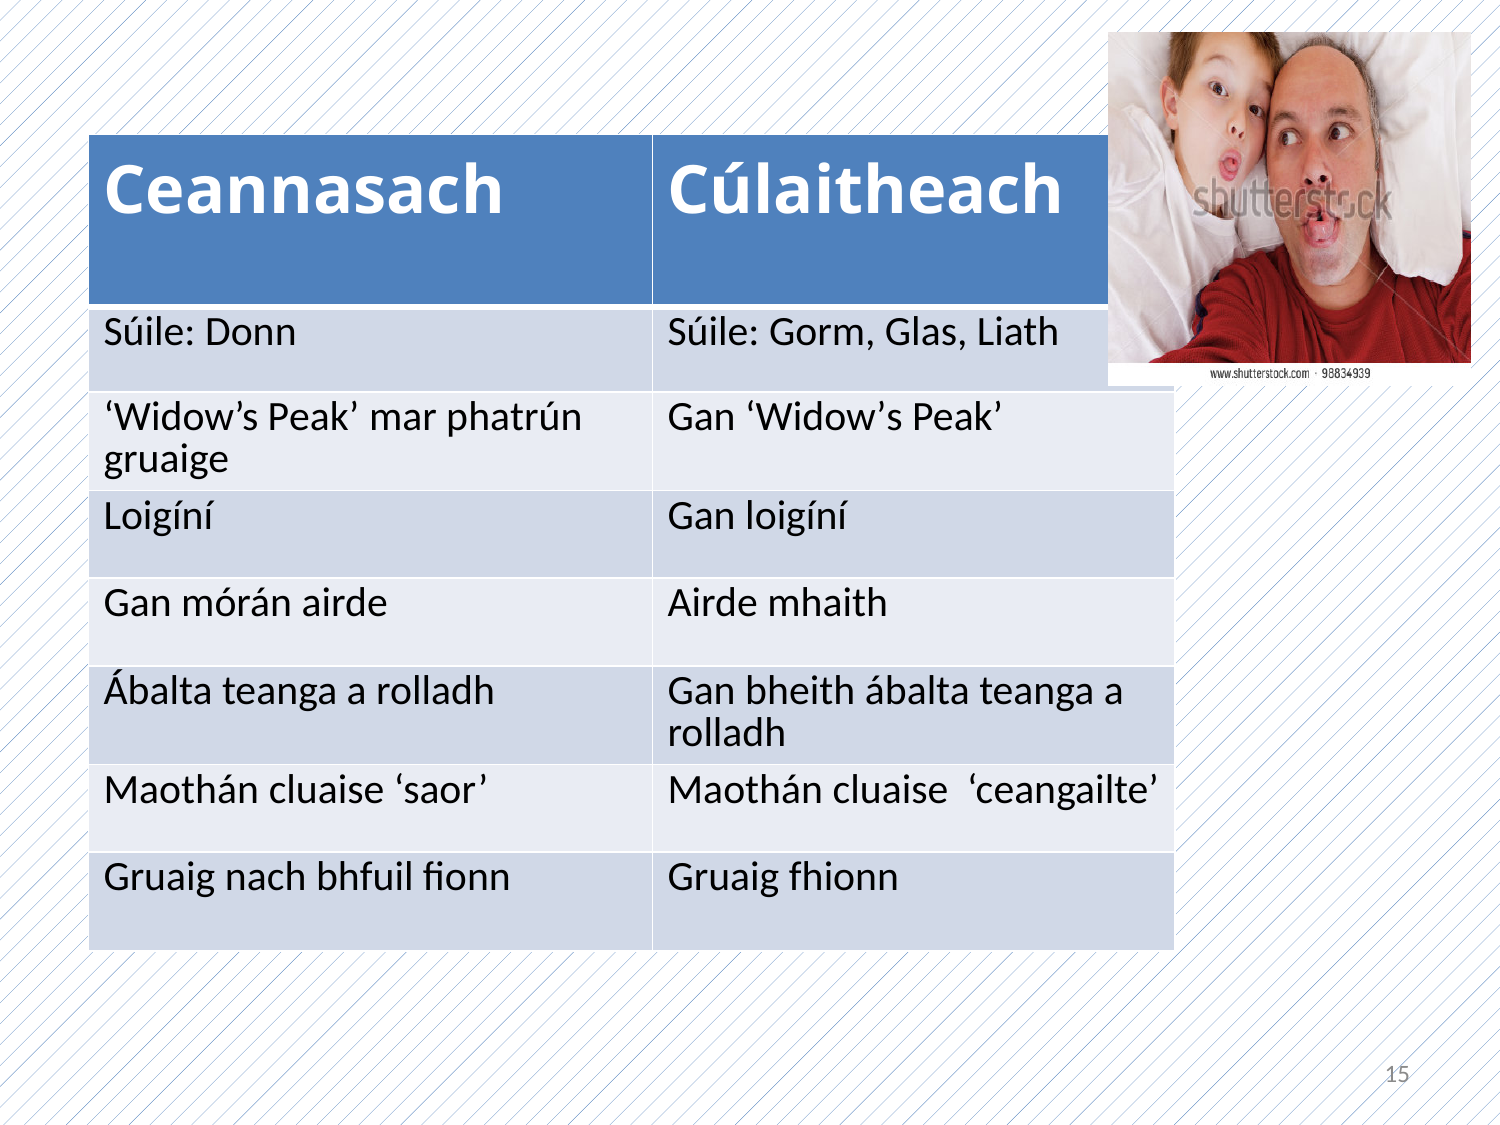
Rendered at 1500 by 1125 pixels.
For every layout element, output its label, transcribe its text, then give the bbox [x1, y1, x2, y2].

table_cell ‘Widow’s Peak’ mar phatrún gruaige [89, 393, 652, 490]
table_cell Ábalta teanga a rolladh [89, 667, 652, 764]
slide_number 15 [1074, 1042, 1425, 1103]
picture [1107, 32, 1471, 386]
table_cell Maothán cluaise ‘saor’ [89, 765, 652, 851]
table_cell Maothán cluaise ‘ceangailte’ [653, 765, 1174, 851]
table_cell Gruaig fhionn [653, 853, 1174, 950]
table_cell Gan loigíní [653, 491, 1174, 577]
table_cell Gan bheith ábalta teanga a rolladh [653, 667, 1174, 764]
table_cell Gan ‘Widow’s Peak’ [653, 393, 1174, 490]
table_cell Gan mórán airde [89, 579, 652, 665]
table_cell Súile: Gorm, Glas, Liath [653, 310, 1104, 391]
table_cell Súile: Donn [89, 310, 652, 391]
table_cell Loigíní [89, 491, 652, 577]
text_box [123, 78, 1102, 134]
table_cell Airde mhaith [653, 579, 1174, 665]
table_header Cúlaitheach [653, 135, 1102, 304]
table_header Ceannasach [89, 135, 652, 304]
table_cell Gruaig nach bhfuil fionn [89, 853, 652, 950]
